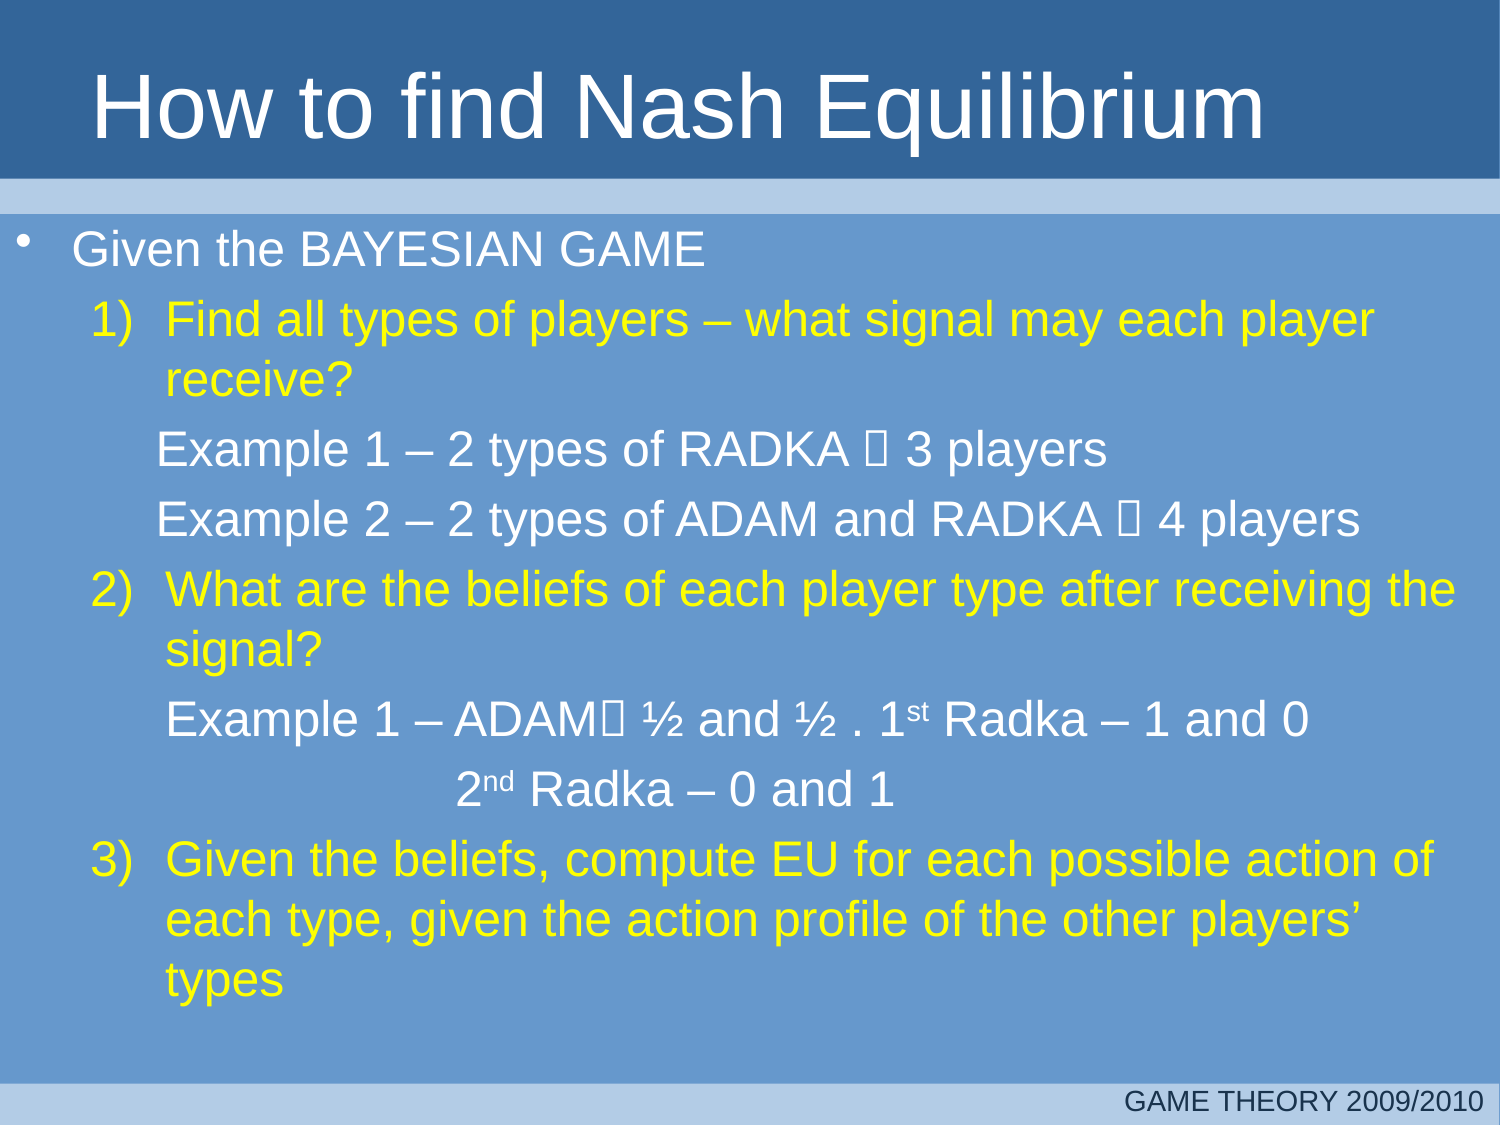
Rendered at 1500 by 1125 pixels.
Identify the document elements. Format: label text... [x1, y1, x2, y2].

text_box GAME THEORY 2009/2010 [1109, 1075, 1500, 1125]
list Given the BAYESIAN GAME Find all types of players – what signal may each player receive? Example 1 – 2 types of RADKA  3 players Example 2 – 2 types of ADAM and RADKA  4 players What are the beliefs of each player type after receiving the signal? Example 1 – ADAM ½ and ½ . 1st Radka – 1 and 0 2nd Radka – 0 and 1 Given the beliefs, compute EU for each possible action of each type, given the action profile of the other players’ types [0, 208, 1500, 1000]
title How to find Nash Equilibrium [74, 42, 1436, 162]
